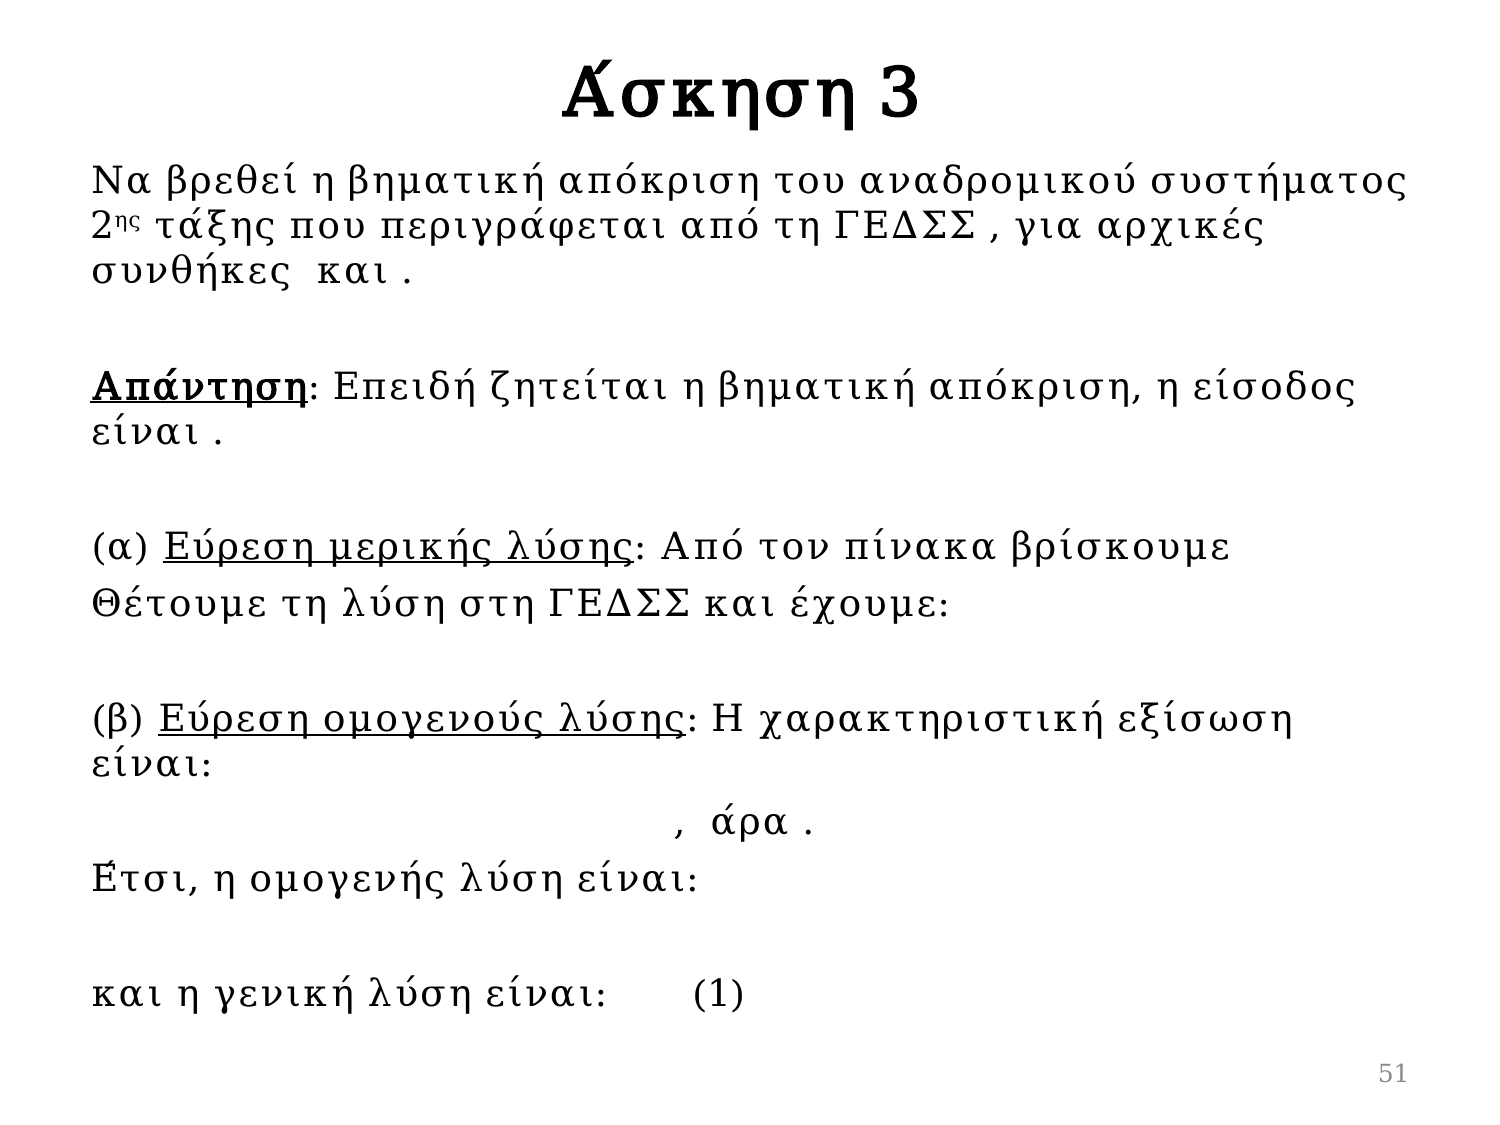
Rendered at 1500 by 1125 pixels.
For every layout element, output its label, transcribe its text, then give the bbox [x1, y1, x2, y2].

title Άσκηση 3 [75, 19, 1425, 159]
slide_number 51 [1222, 1042, 1425, 1103]
